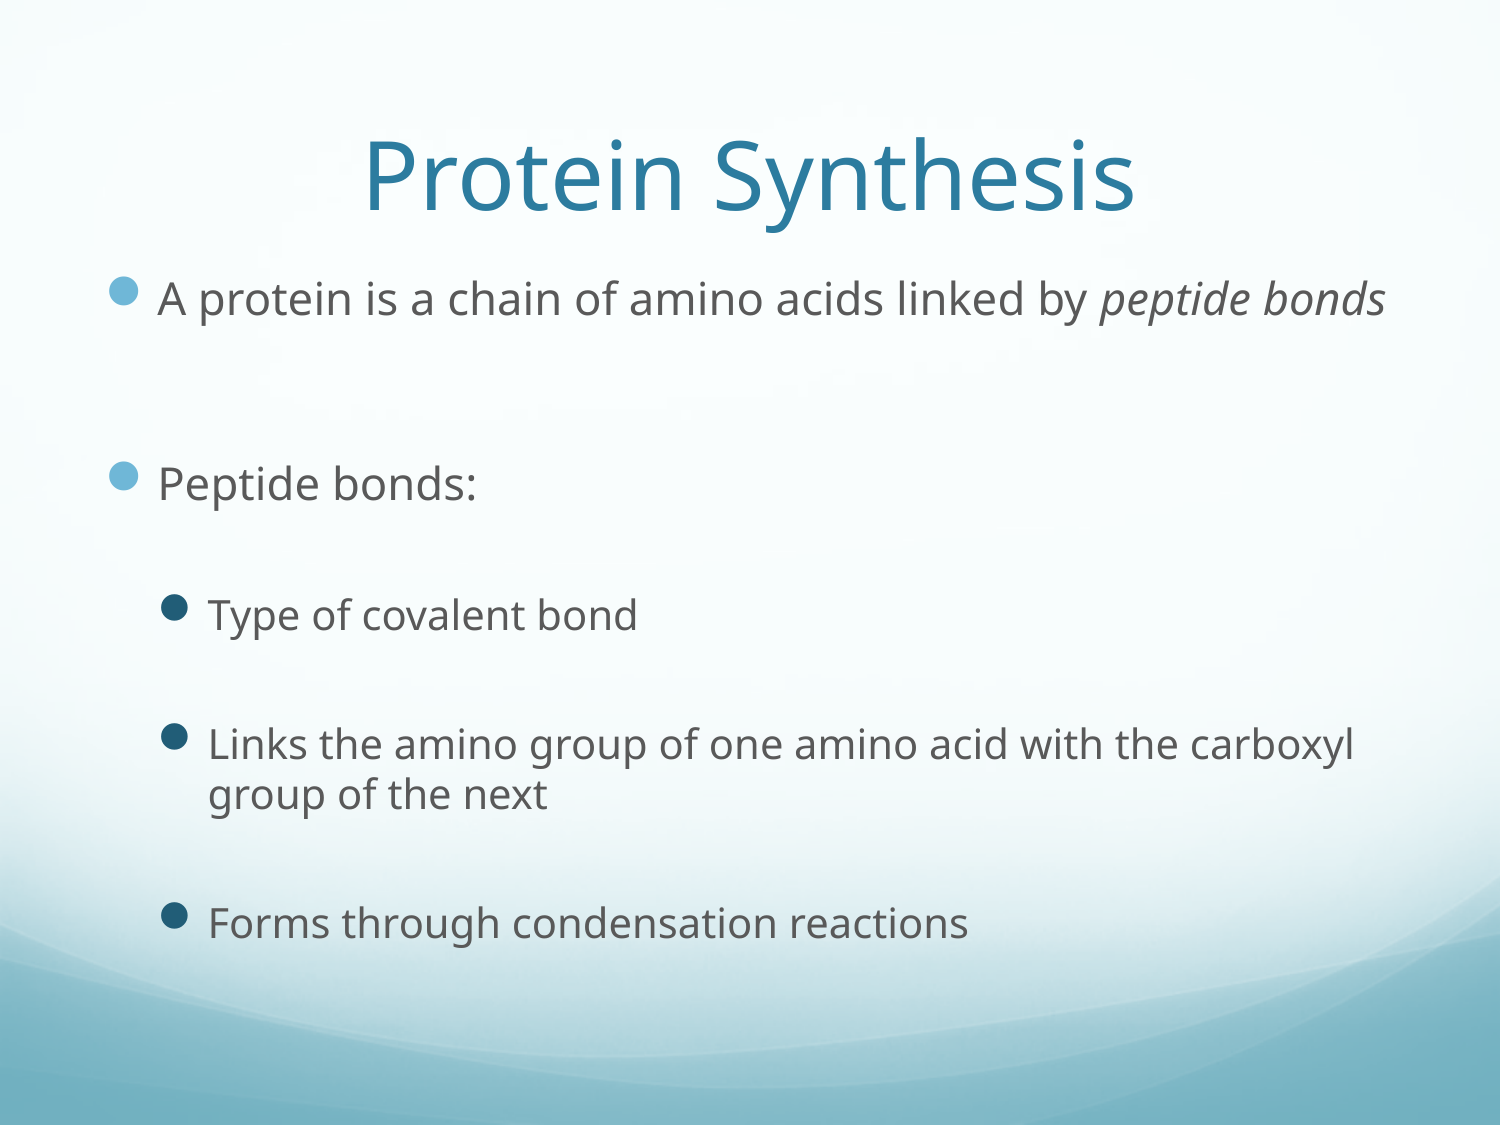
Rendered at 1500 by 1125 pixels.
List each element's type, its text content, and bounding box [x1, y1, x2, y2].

list A protein is a chain of amino acids linked by peptide bonds Peptide bonds: Type of covalent bond Links the amino group of one amino acid with the carboxyl group of the next Forms through condensation reactions [90, 262, 1410, 975]
title Protein Synthesis [90, 17, 1410, 237]
